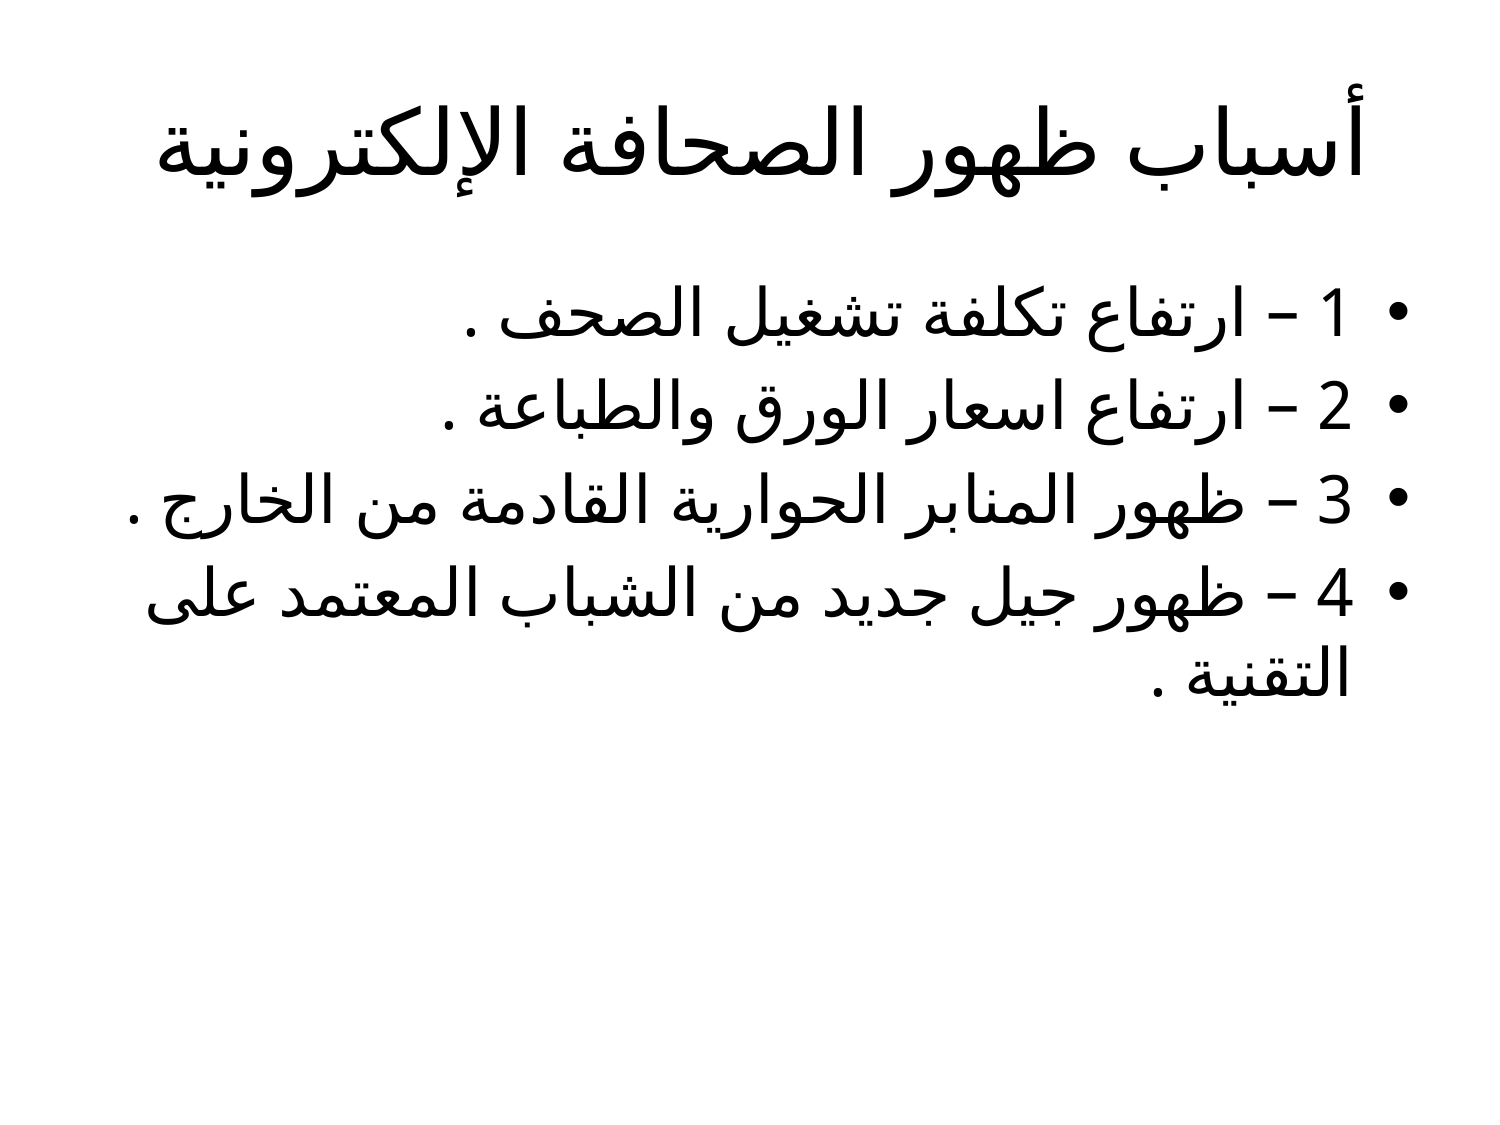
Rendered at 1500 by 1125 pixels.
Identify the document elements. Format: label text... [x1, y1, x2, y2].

list 1 – ارتفاع تكلفة تشغيل الصحف . 2 – ارتفاع اسعار الورق والطباعة . 3 – ظهور المنابر الحوارية القادمة من الخارج . 4 – ظهور جيل جديد من الشباب المعتمد على التقنية . [75, 262, 1425, 1005]
title أسباب ظهور الصحافة الإلكترونية [75, 45, 1425, 233]
